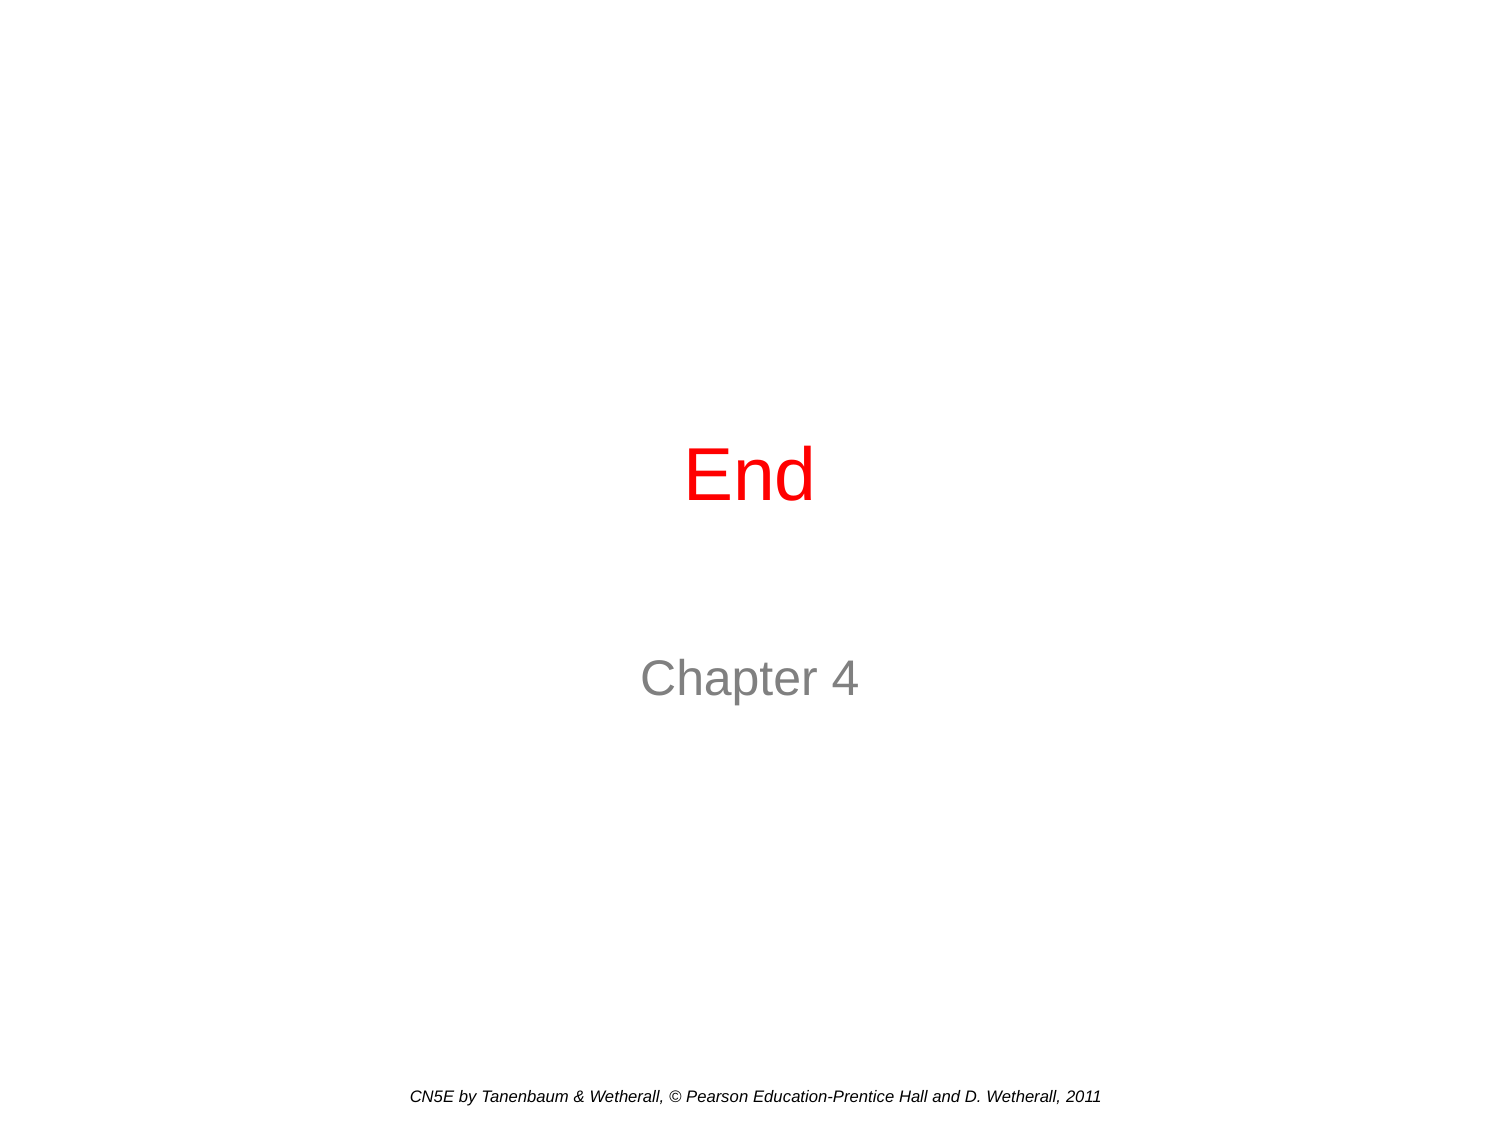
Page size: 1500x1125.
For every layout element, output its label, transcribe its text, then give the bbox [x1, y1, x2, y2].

footer CN5E by Tanenbaum & Wetherall, © Pearson Education-Prentice Hall and D. Wetherall, 2011 [49, 1077, 1463, 1124]
title End [112, 349, 1388, 591]
subtitle Chapter 4 [224, 637, 1276, 926]
